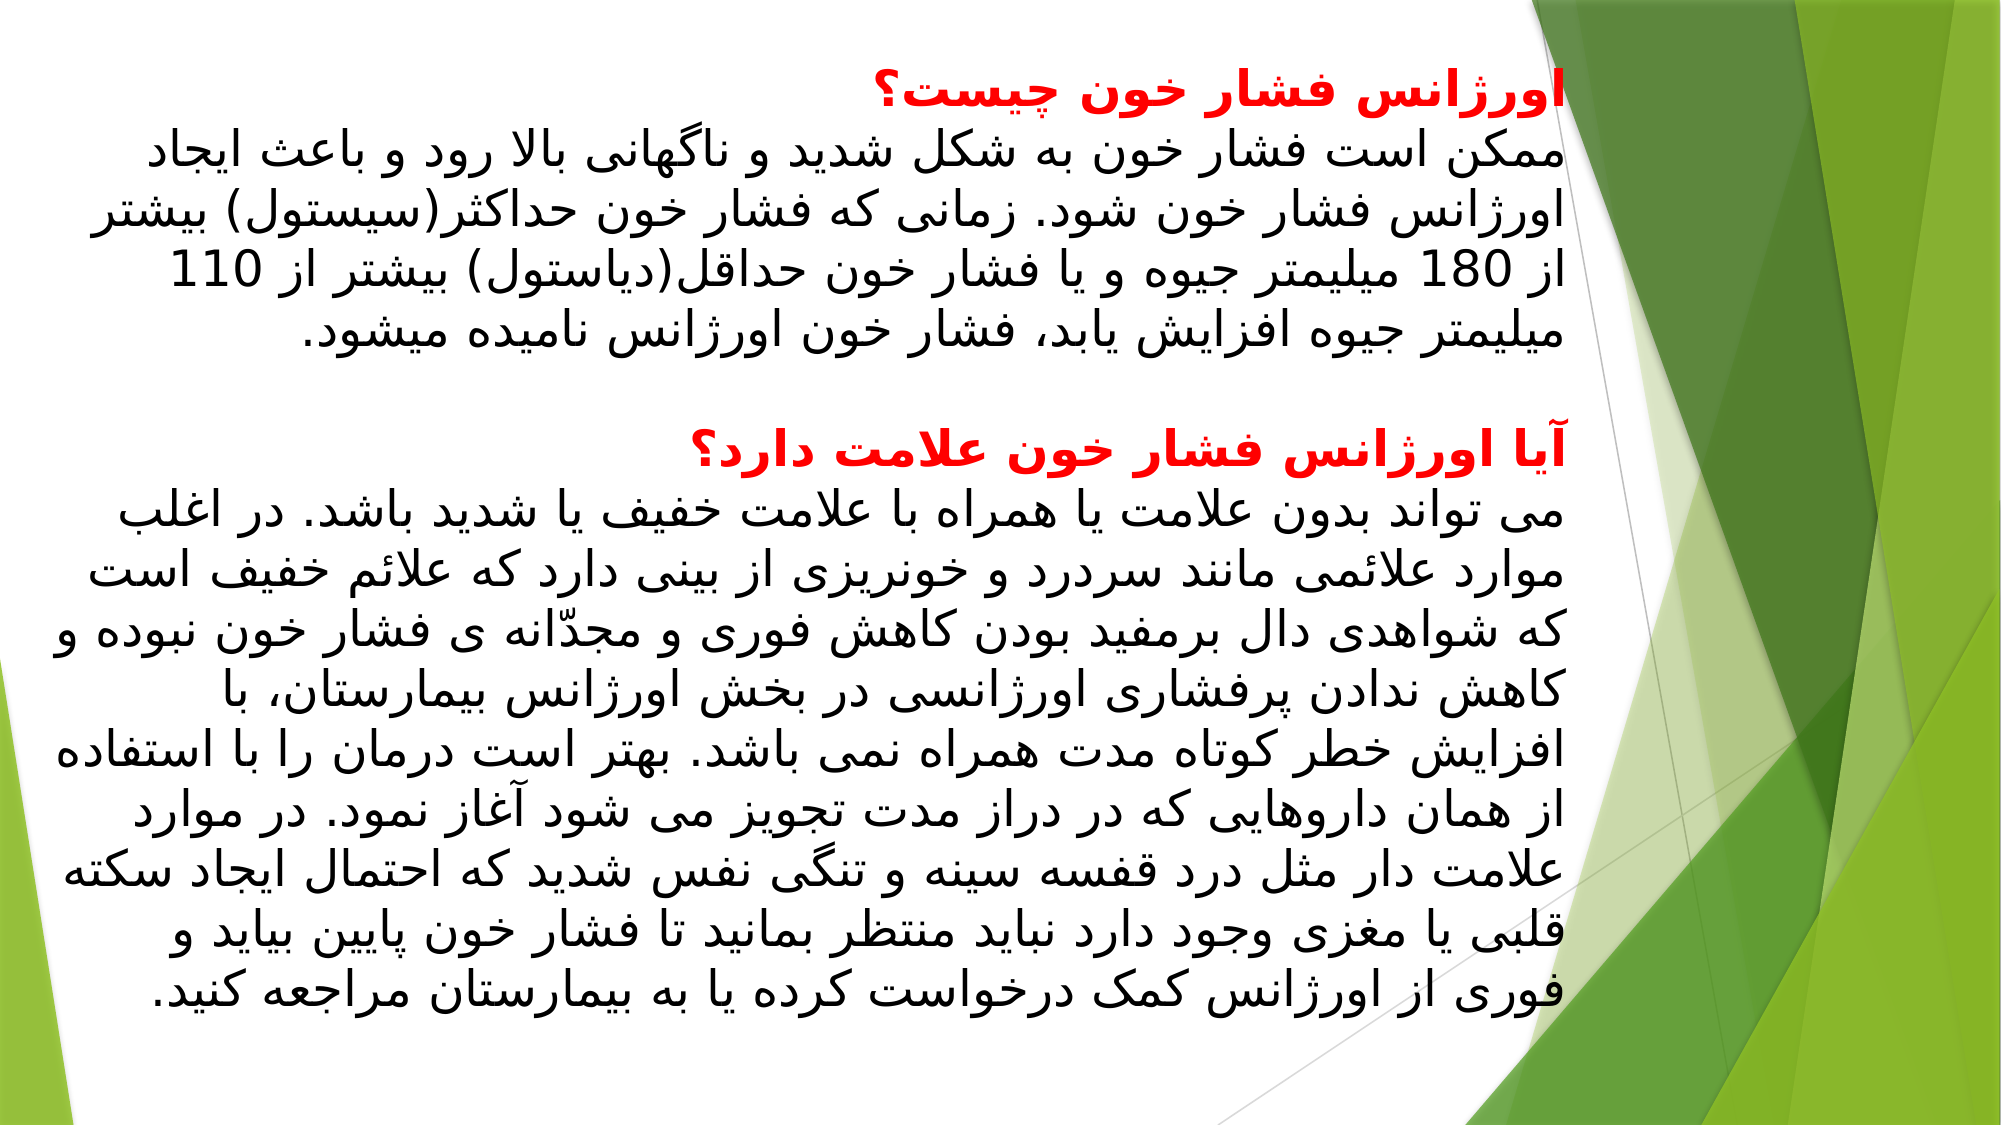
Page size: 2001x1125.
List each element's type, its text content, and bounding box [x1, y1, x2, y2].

title اورژانس فشار خون چیست؟ ممکن است فشار خون به شکل شدید و ناگهانی بالا رود و باعث ایجاد اورژانس فشار خون شود. زمانی که فشار خون حداکثر(سیستول) بیشتر از 180 میلیمتر جیوه و یا فشار خون حداقل(دیاستول) بیشتر از 110 میلیمتر جیوه افزایش یابد، فشار خون اورژانس نامیده میشود. آیا اورژانس فشار خون علامت دارد؟ می تواند بدون علامت یا همراه با علامت خفیف یا شدید باشد. در اغلب موارد علائمی مانند سردرد و خونریزی از بینی دارد که علائم خفیف است که شواهدی دال برمفید بودن کاهش فوری و مجدّانه ی فشار خون نبوده و کاهش ندادن پرفشاری اورژانسی در بخش اورژانس بیمارستان، با افزایش خطر کوتاه مدت همراه نمی باشد. بهتر است درمان را با استفاده از همان داروهایی که در دراز مدت تجویز می شود آغاز نمود. در موارد علامت دار مثل درد قفسه سینه و تنگی نفس شدید که احتمال ایجاد سکته قلبی یا مغزی وجود دارد نباید منتظر بمانید تا فشار خون پایین بیاید و فوری از اورژانس کمک درخواست کرده یا به بیمارستان مراجعه کنید. [37, 49, 1583, 1048]
